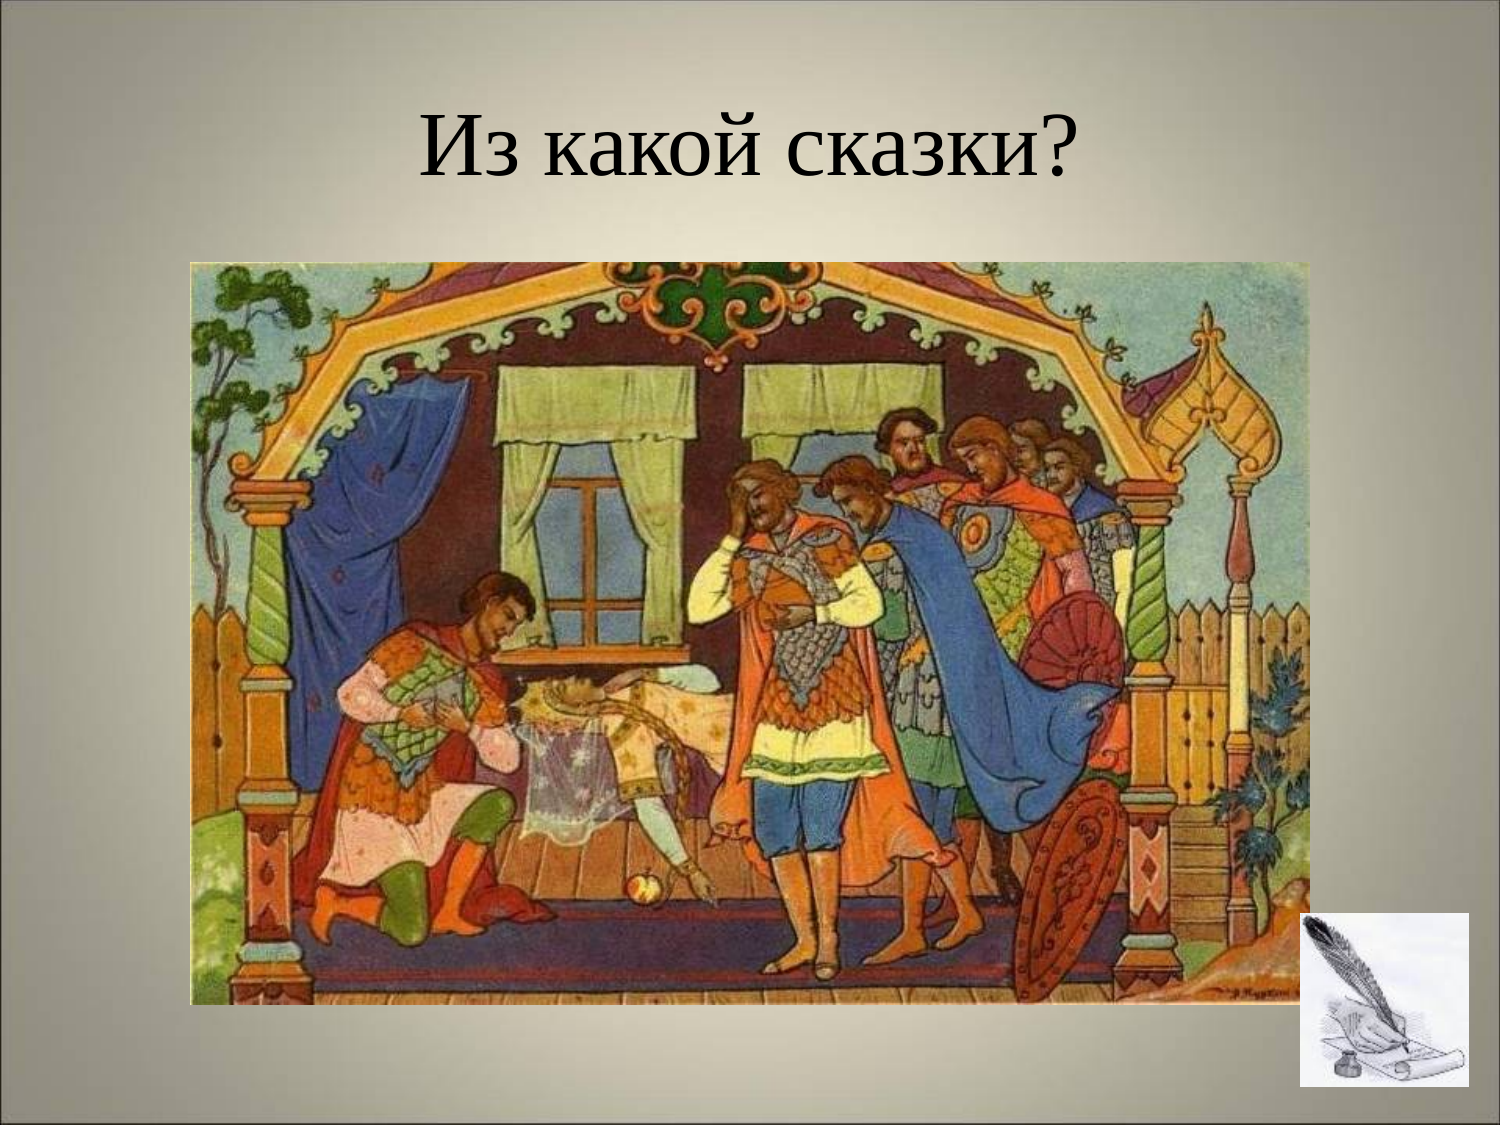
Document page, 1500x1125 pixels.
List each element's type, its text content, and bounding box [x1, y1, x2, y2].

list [190, 262, 1310, 1006]
picture [0, 0, 1500, 1125]
title Из какой сказки? [74, 44, 1426, 233]
